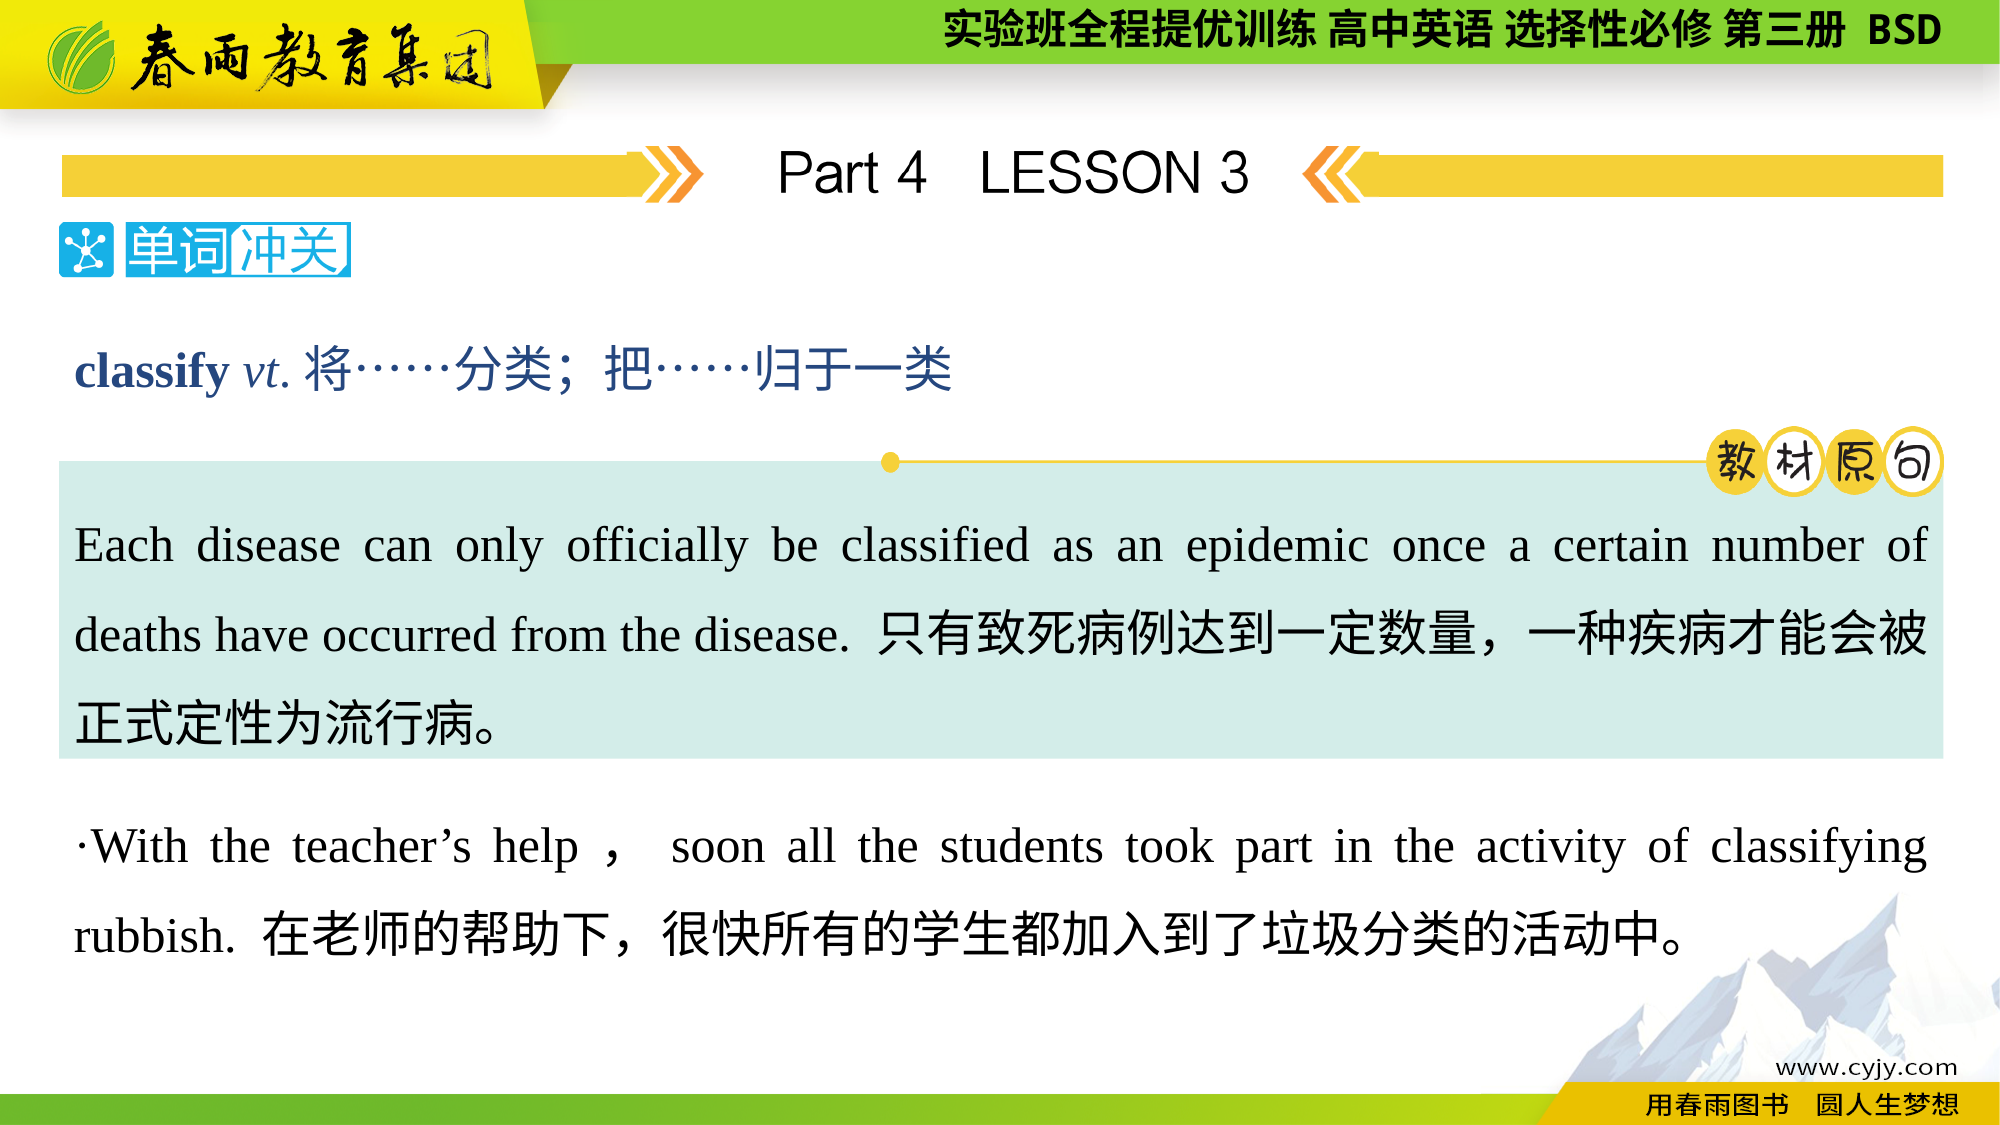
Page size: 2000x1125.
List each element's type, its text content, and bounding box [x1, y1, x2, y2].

text_box Each disease can only officially be classified as an epidemic once a certain number of deaths have occurred from the disease. 只有致死病例达到一定数量，一种疾病才能会被正式定性为流行病。 [59, 461, 1944, 759]
text_box ·With the teacher’s help，soon all the students took part in the activity of classifying rubbish. 在老师的帮助下，很快所有的学生都加入到了垃圾分类的活动中。 [59, 775, 1944, 970]
list classify vt.将……分类；把……归于一类 [59, 300, 1944, 395]
picture [0, 0, 2000, 1125]
